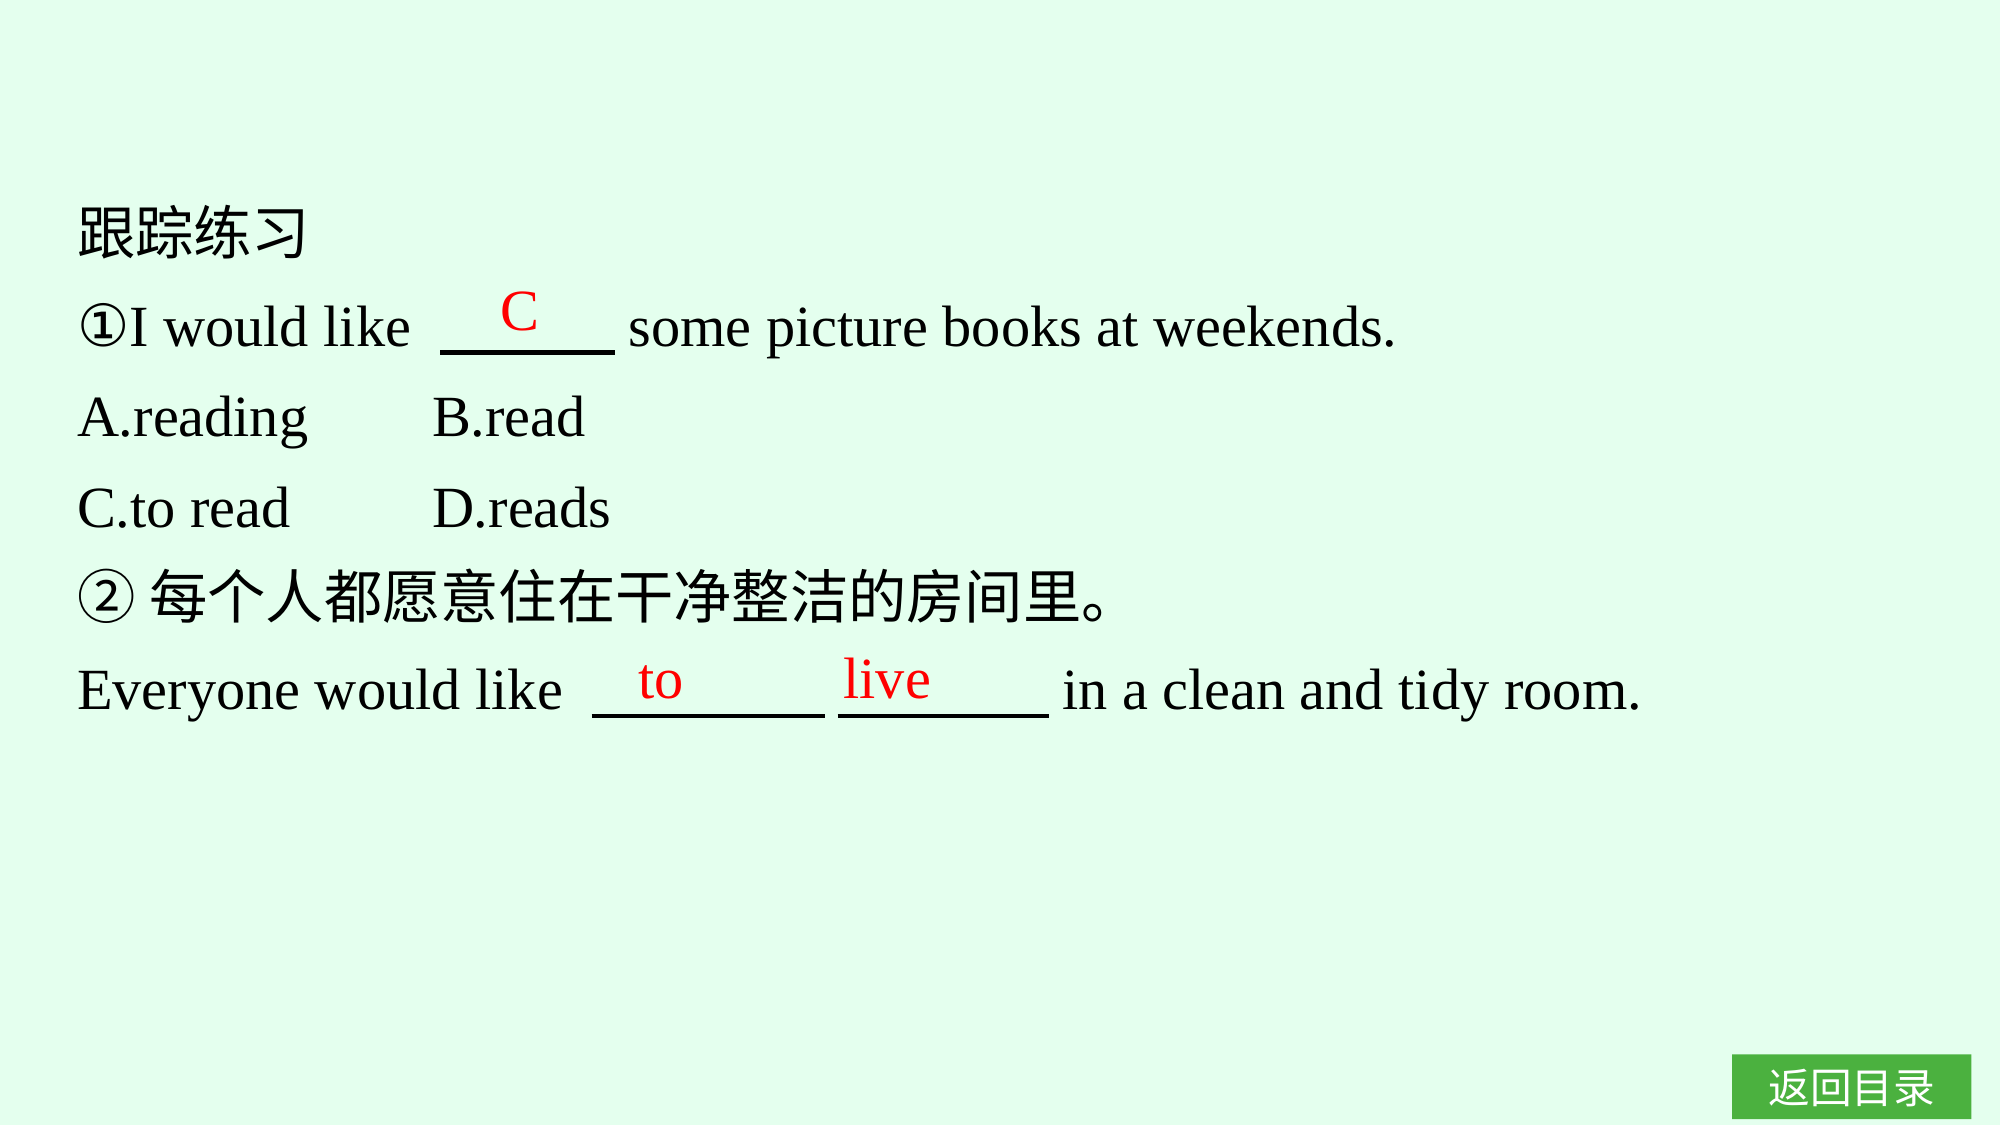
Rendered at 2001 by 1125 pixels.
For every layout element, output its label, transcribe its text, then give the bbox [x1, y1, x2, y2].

text_box 跟踪练习 ①I would like some picture books at weekends. A.reading B.read C.to read D.reads ②每个人都愿意住在干净整洁的房间里。 Everyone would like in a clean and tidy room. [62, 168, 1938, 729]
text_box to live [623, 632, 946, 718]
text_box C [485, 265, 555, 350]
